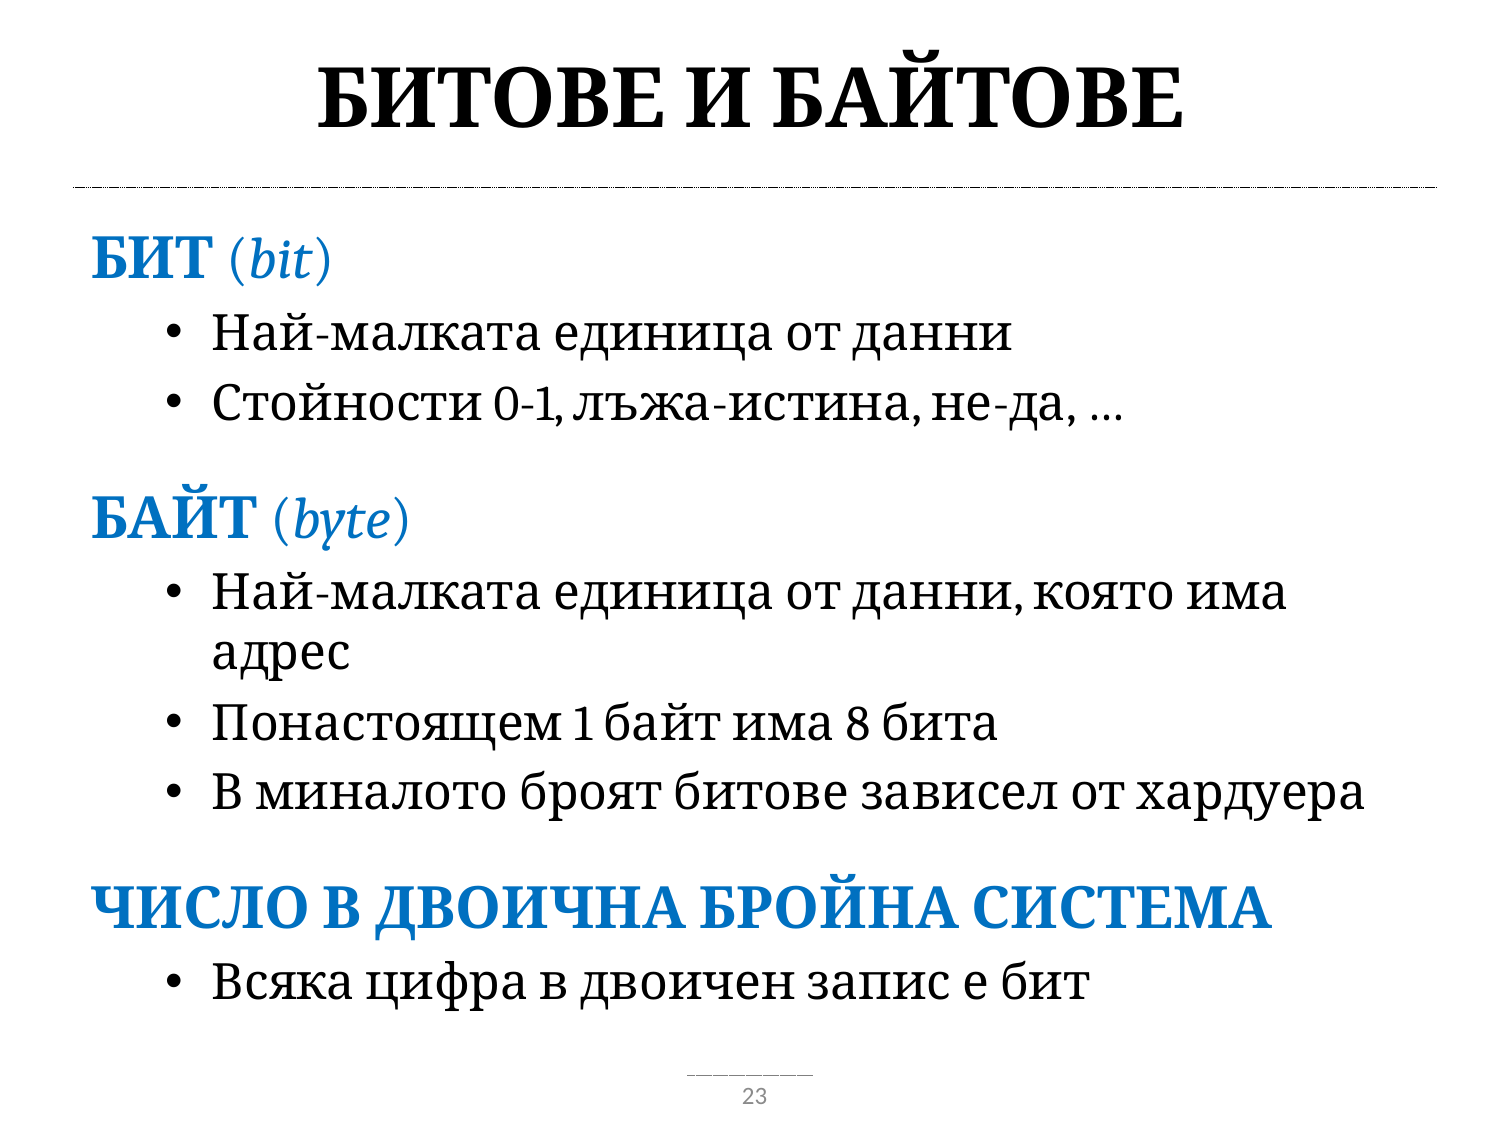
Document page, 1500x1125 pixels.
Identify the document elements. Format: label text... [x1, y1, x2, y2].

slide_number 23 [579, 1065, 930, 1125]
title Битове и байтове [0, 0, 1500, 188]
list Бит (bit) Най-малката единица от данни Стойности 0-1, лъжа-истина, не-да, … Байт (byte) Най-малката единица от данни, която има адрес Понастоящем 1 байт има 8 бита В миналото броят битове зависел от хардуера Число в двоична бройна система Всяка цифра в двоичен запис е бит [75, 212, 1450, 1063]
